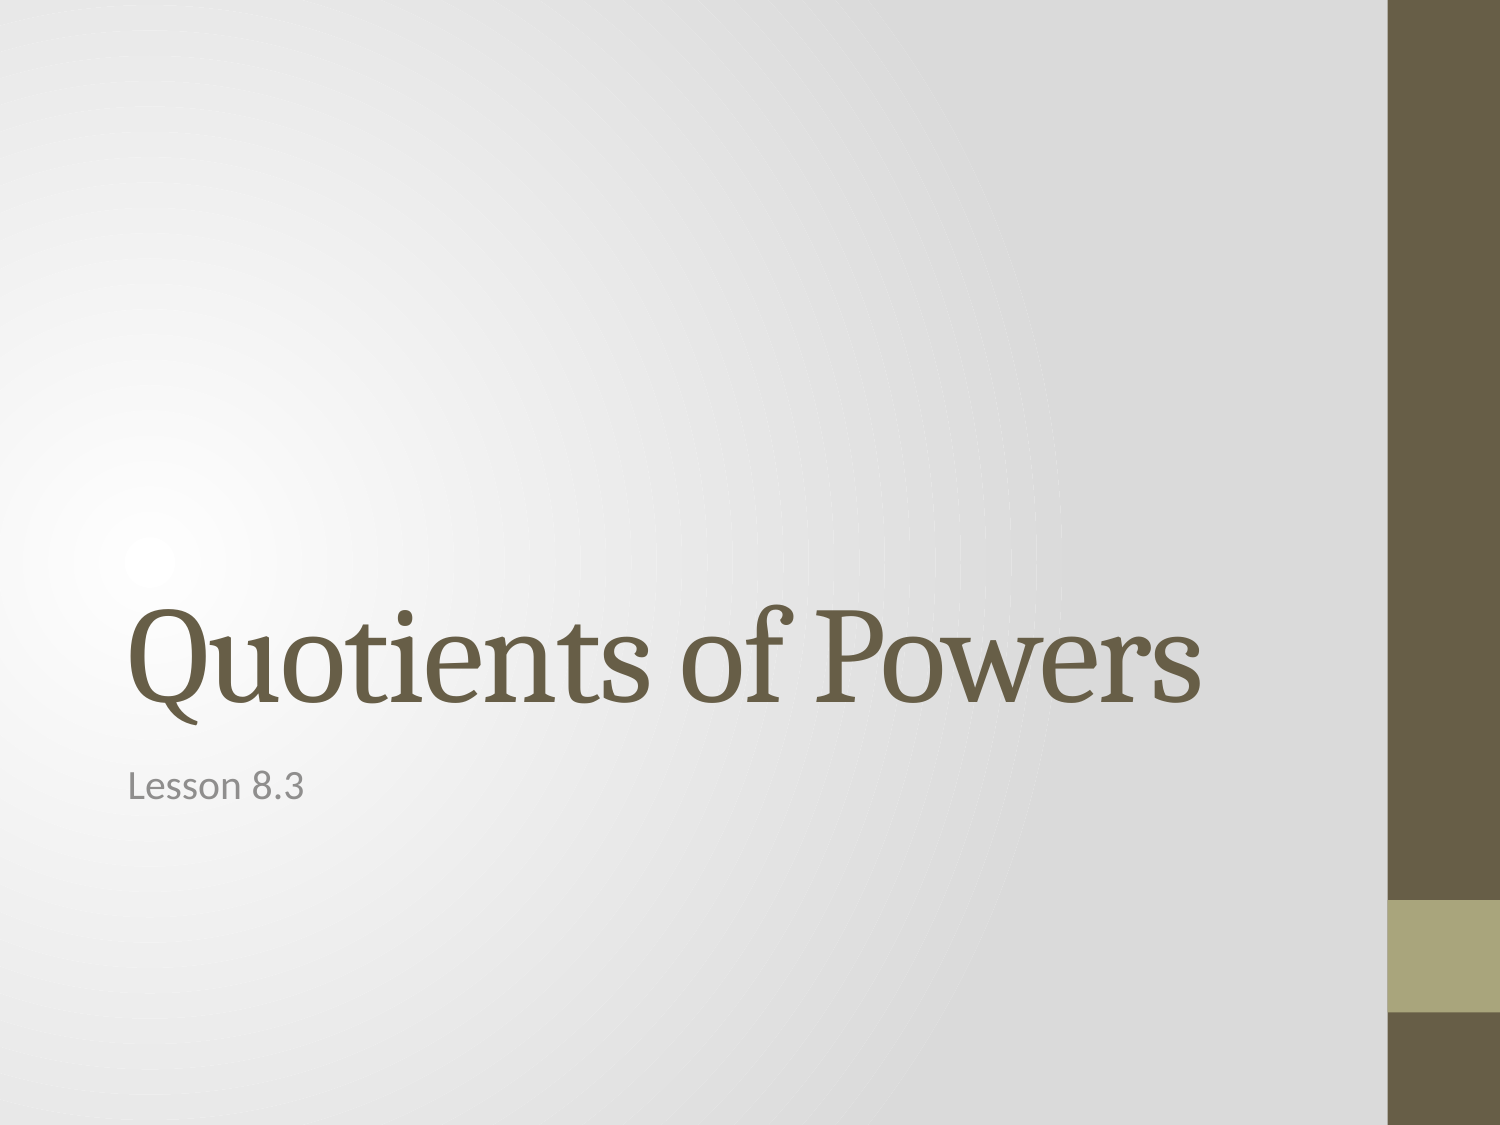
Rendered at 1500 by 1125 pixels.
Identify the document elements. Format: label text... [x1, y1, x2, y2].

title Quotients of Powers [112, 312, 1350, 738]
subtitle Lesson 8.3 [112, 750, 1173, 925]
